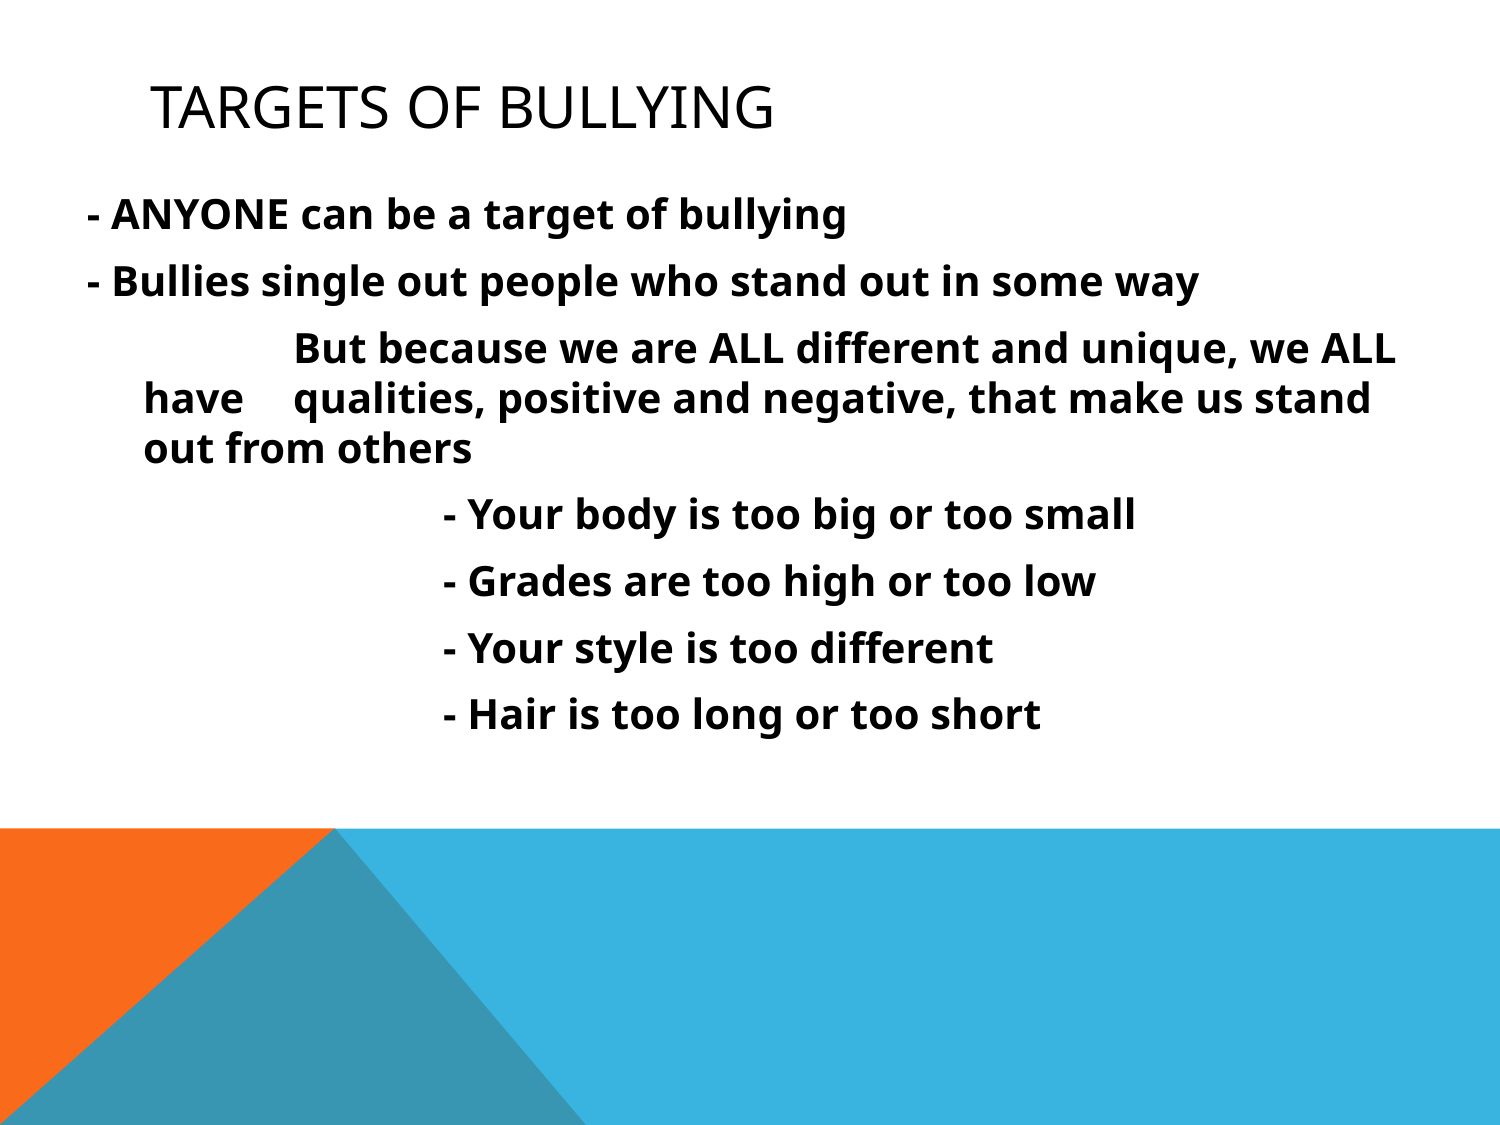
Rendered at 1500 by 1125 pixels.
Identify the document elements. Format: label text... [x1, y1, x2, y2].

title Targets of Bullying [135, 60, 1369, 150]
list - ANYONE can be a target of bullying - Bullies single out people who stand out in some way But because we are ALL different and unique, we ALL have qualities, positive and negative, that make us stand out from others - Your body is too big or too small - Grades are too high or too low - Your style is too different - Hair is too long or too short [71, 180, 1437, 768]
